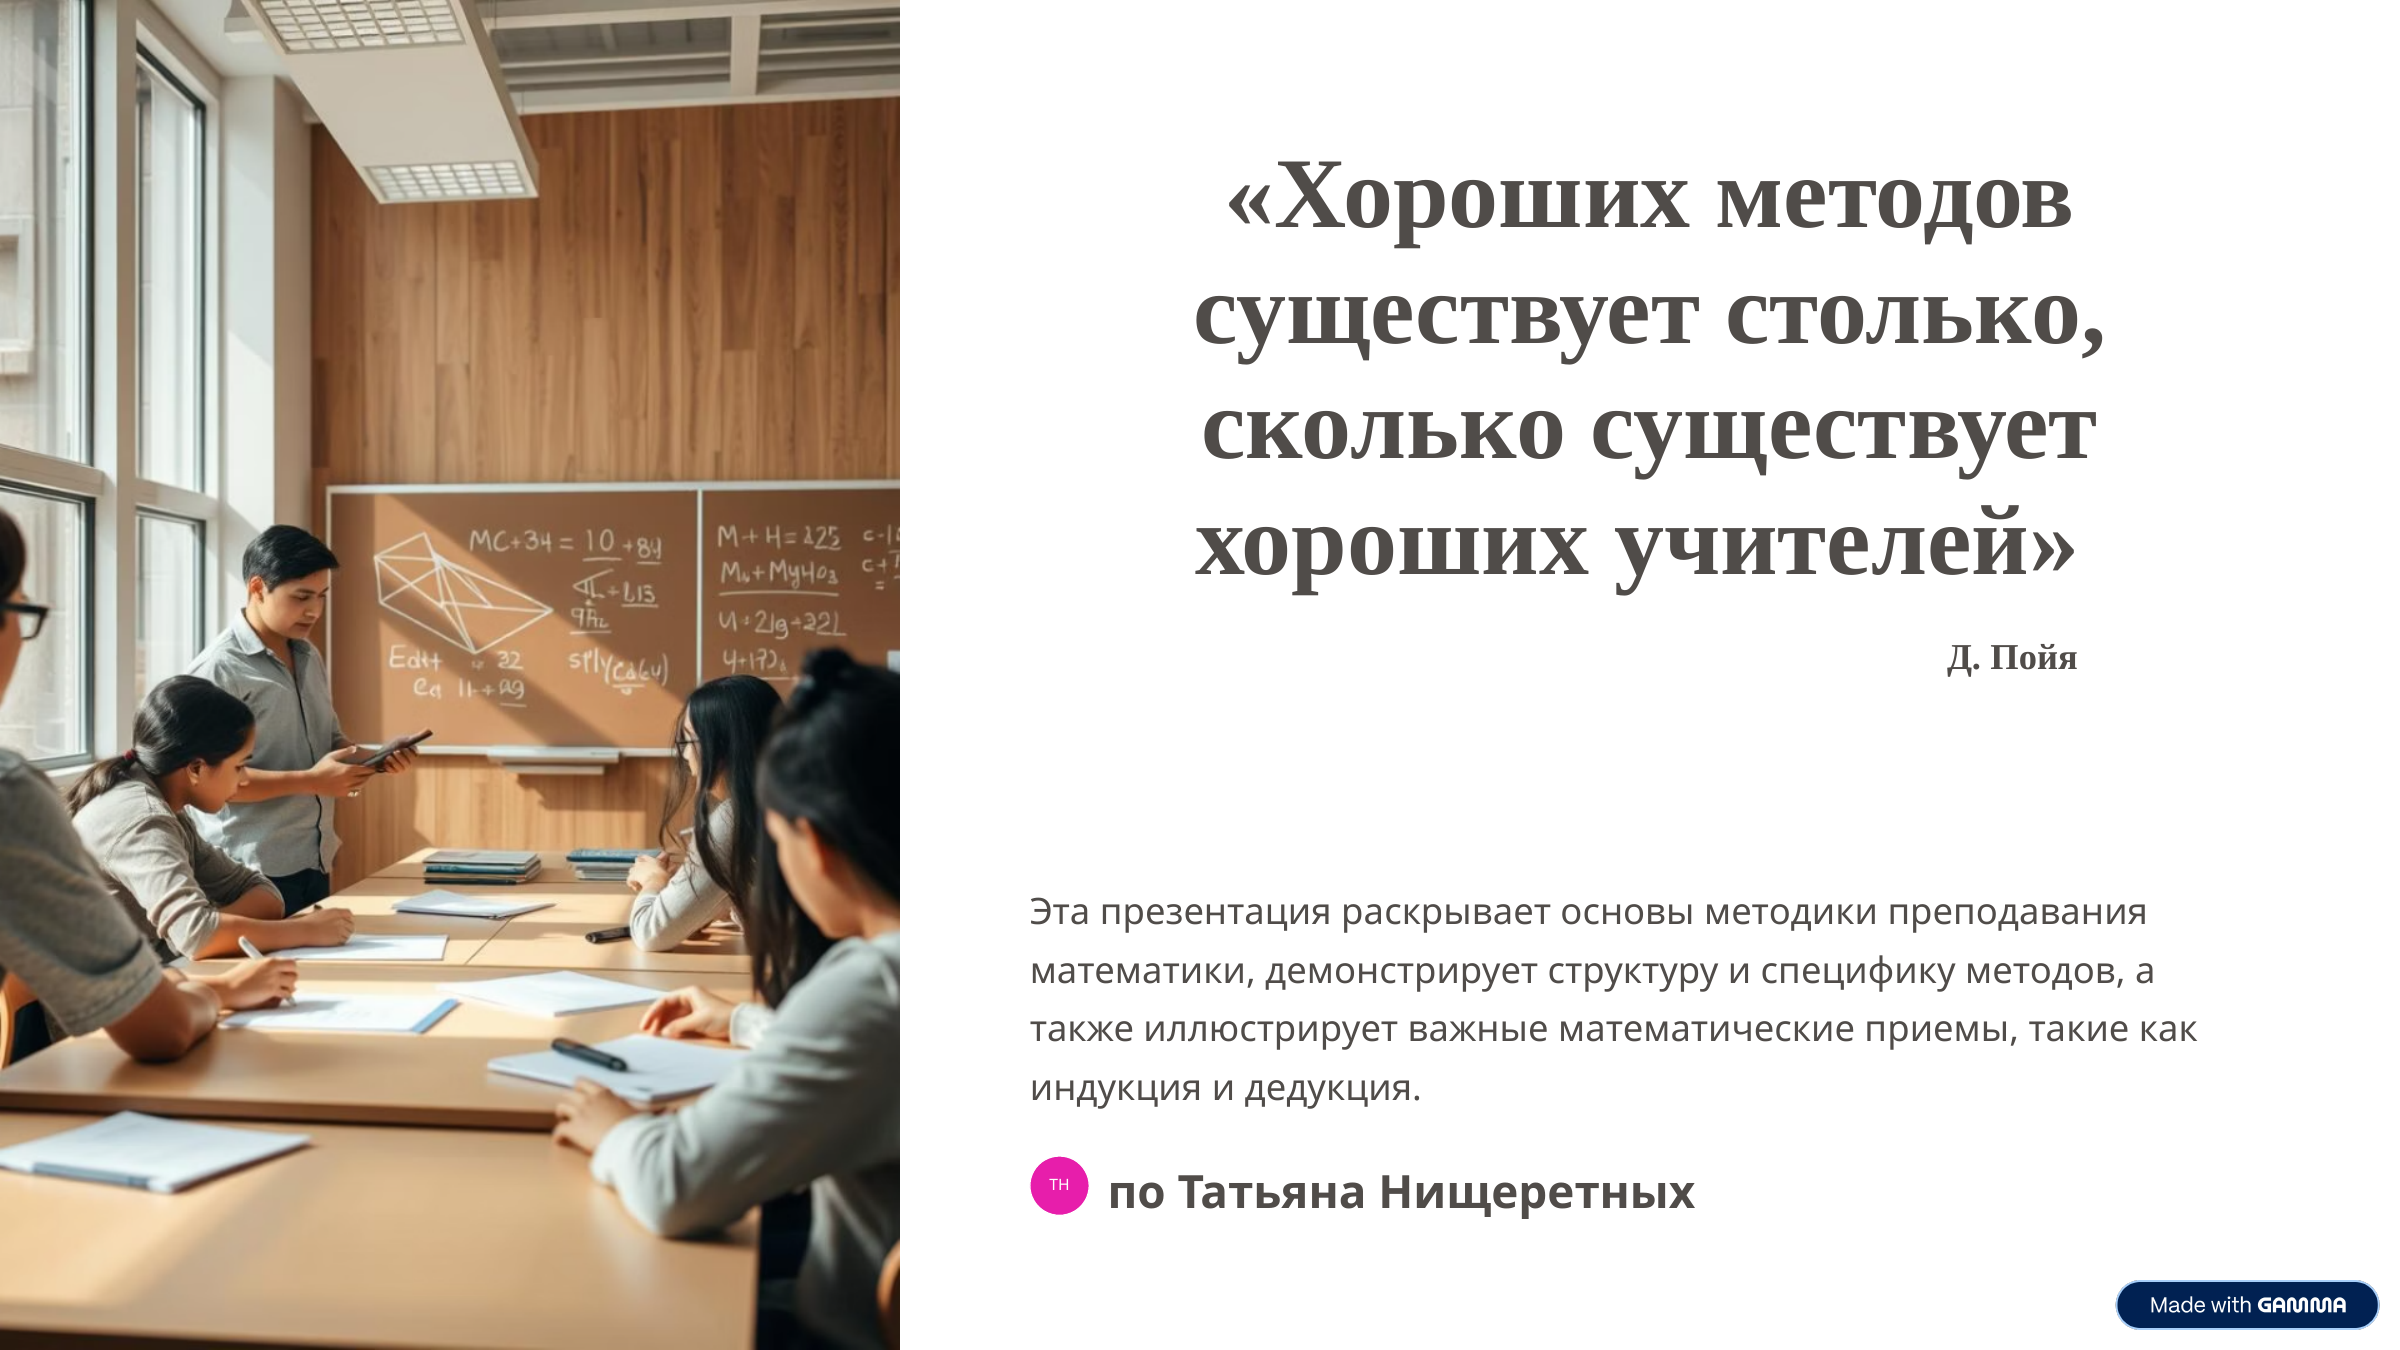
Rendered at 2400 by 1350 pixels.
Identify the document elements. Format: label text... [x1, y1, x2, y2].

text_box [1029, 1156, 1090, 1216]
picture [2106, 1271, 2389, 1339]
text_box ТН [1048, 1177, 1071, 1194]
text_box по Татьяна Нищеретных [1107, 1153, 1667, 1219]
text_box «Хороших методов существует столько, сколько существует хороших учителей» [1029, 131, 2271, 480]
text_box Эта презентация раскрывает основы методики преподавания математики, демонстрирует структуру и специфику методов, а также иллюстрирует важные математические приемы, такие как индукция и дедукция. [1029, 873, 2271, 1112]
picture [0, 0, 900, 1350]
text_box Д. Пойя [1937, 618, 2400, 916]
